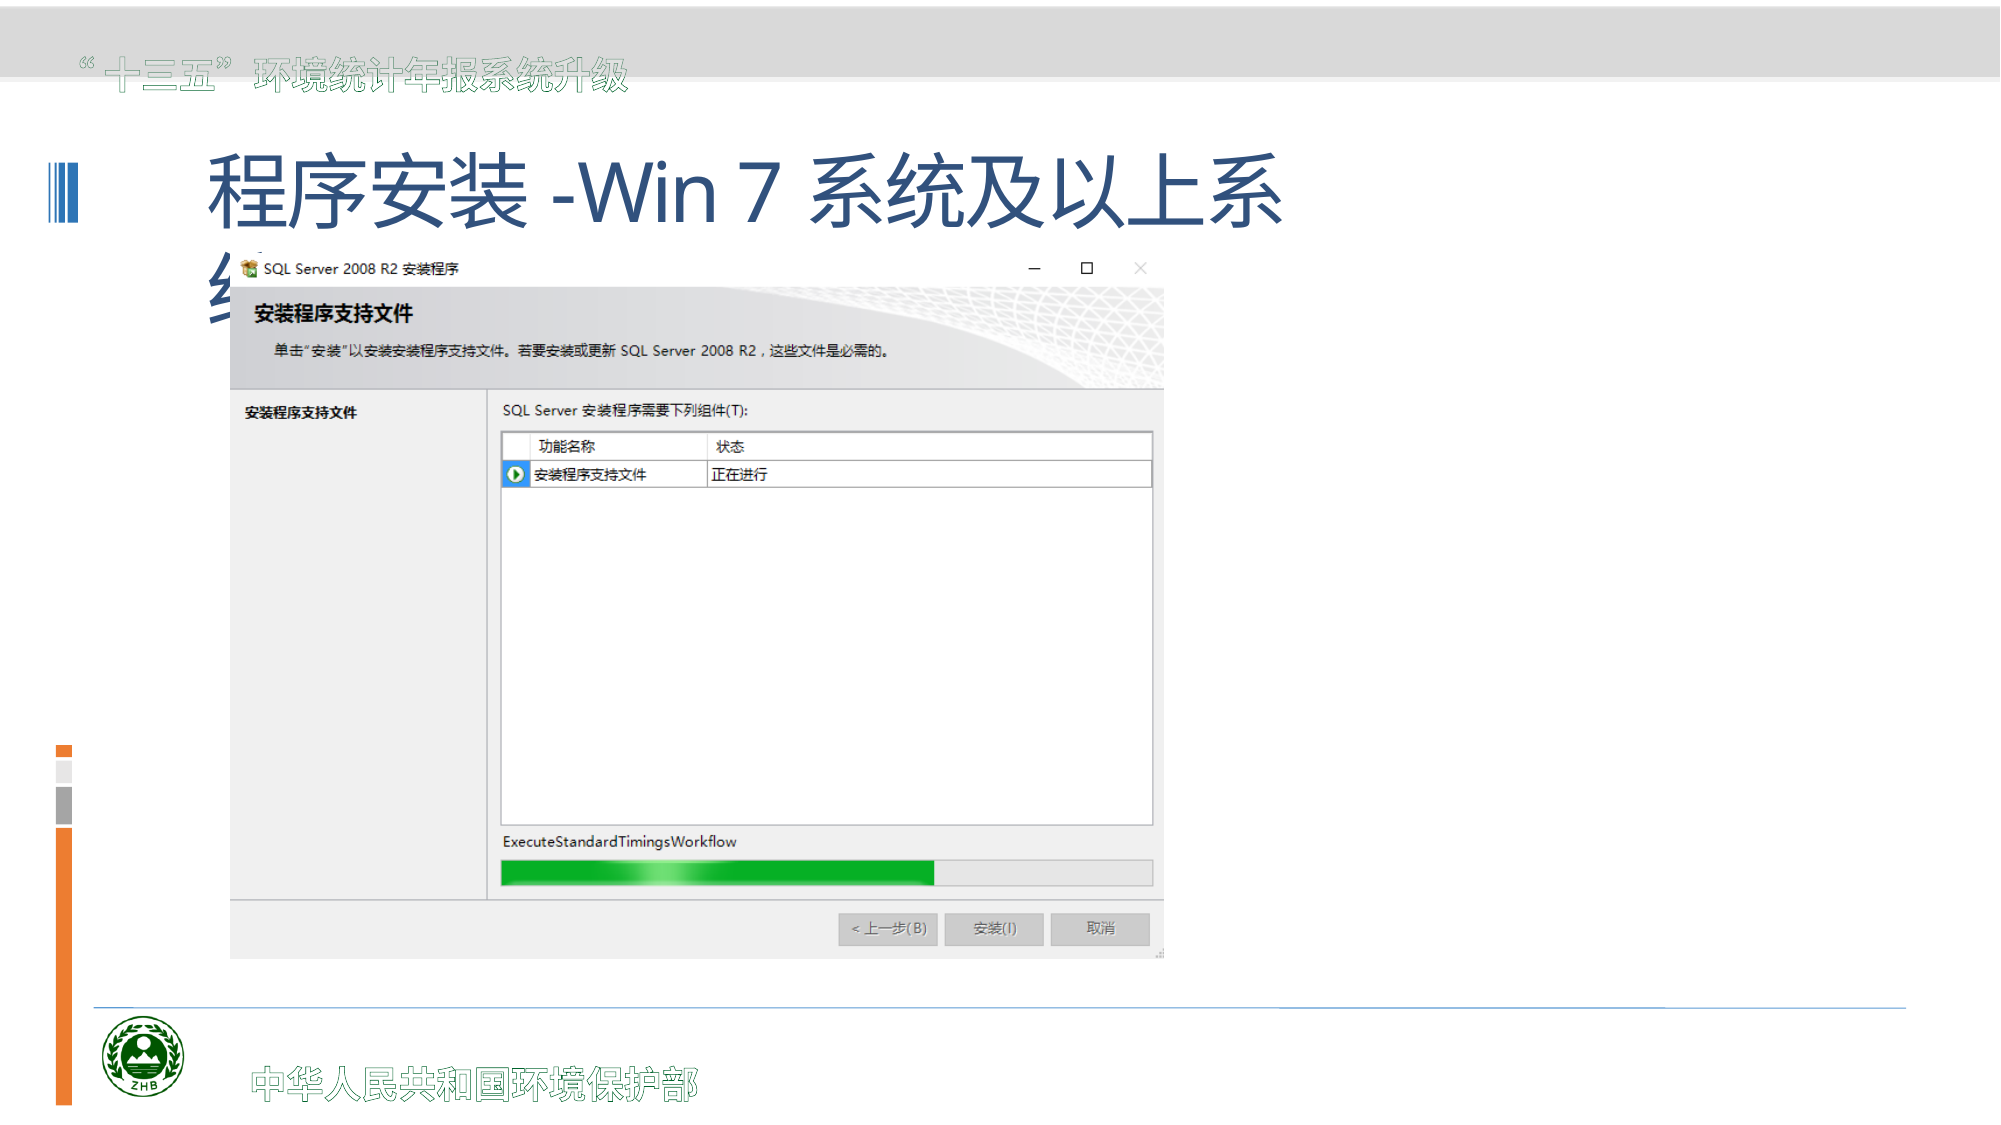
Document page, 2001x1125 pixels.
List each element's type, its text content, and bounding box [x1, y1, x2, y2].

picture [230, 253, 1164, 959]
picture [93, 1007, 188, 1106]
text_box 程序安装-Win 7系统及以上系统 [192, 131, 1377, 261]
